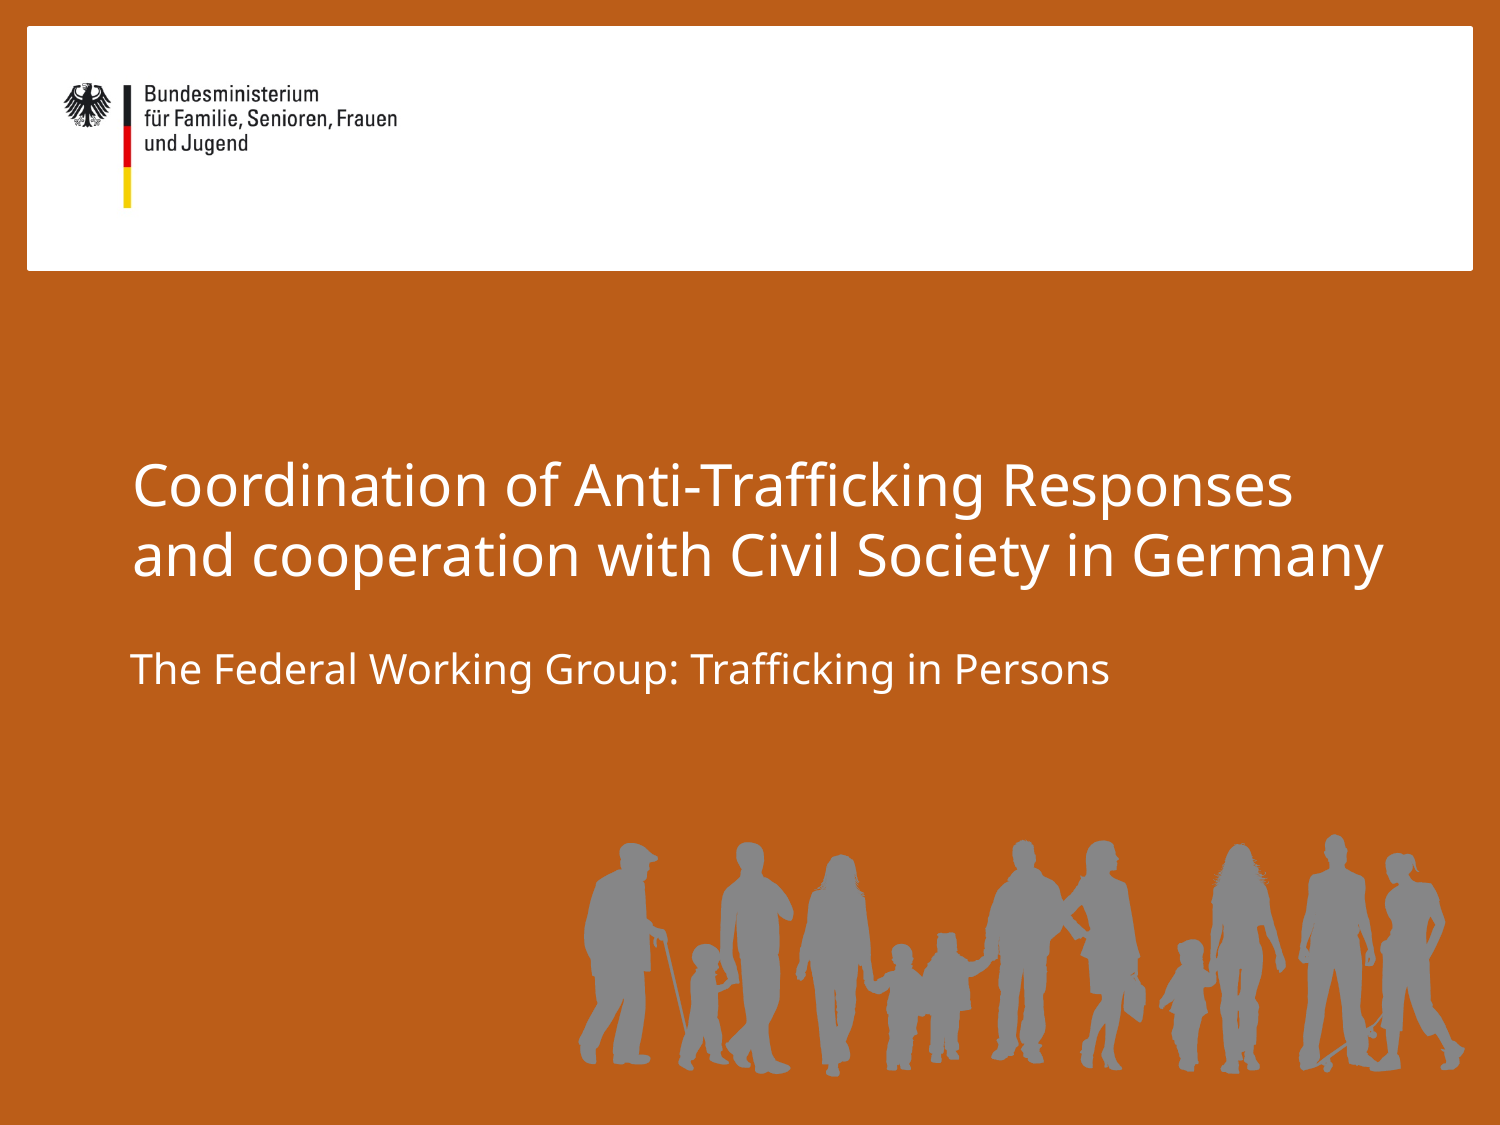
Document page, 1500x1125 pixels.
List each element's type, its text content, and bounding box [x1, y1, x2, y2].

picture [29, 42, 455, 249]
subtitle The Federal Working Group: Trafficking in Persons [123, 636, 1400, 835]
title Coordination of Anti-Trafficking Responses and cooperation with Civil Society in Germany [125, 396, 1403, 639]
